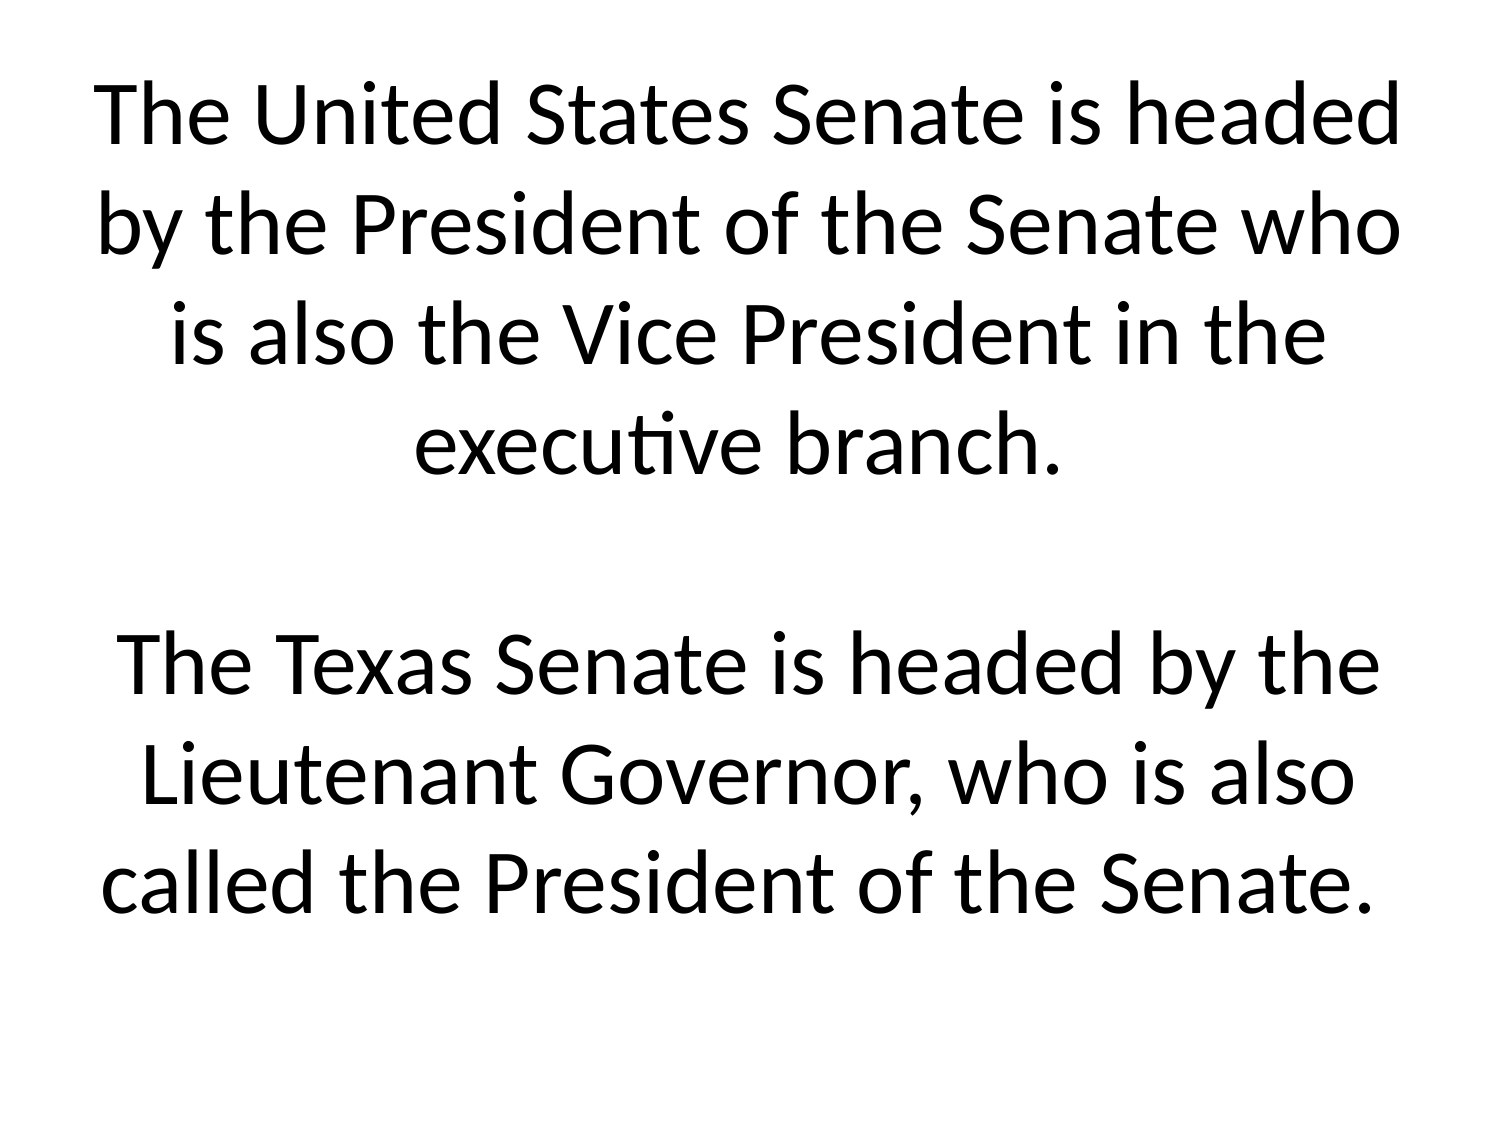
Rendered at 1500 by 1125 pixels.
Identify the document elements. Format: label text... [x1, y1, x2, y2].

title The United States Senate is headed by the President of the Senate who is also the Vice President in the executive branch. The Texas Senate is headed by the Lieutenant Governor, who is also called the President of the Senate. [74, 44, 1426, 1051]
